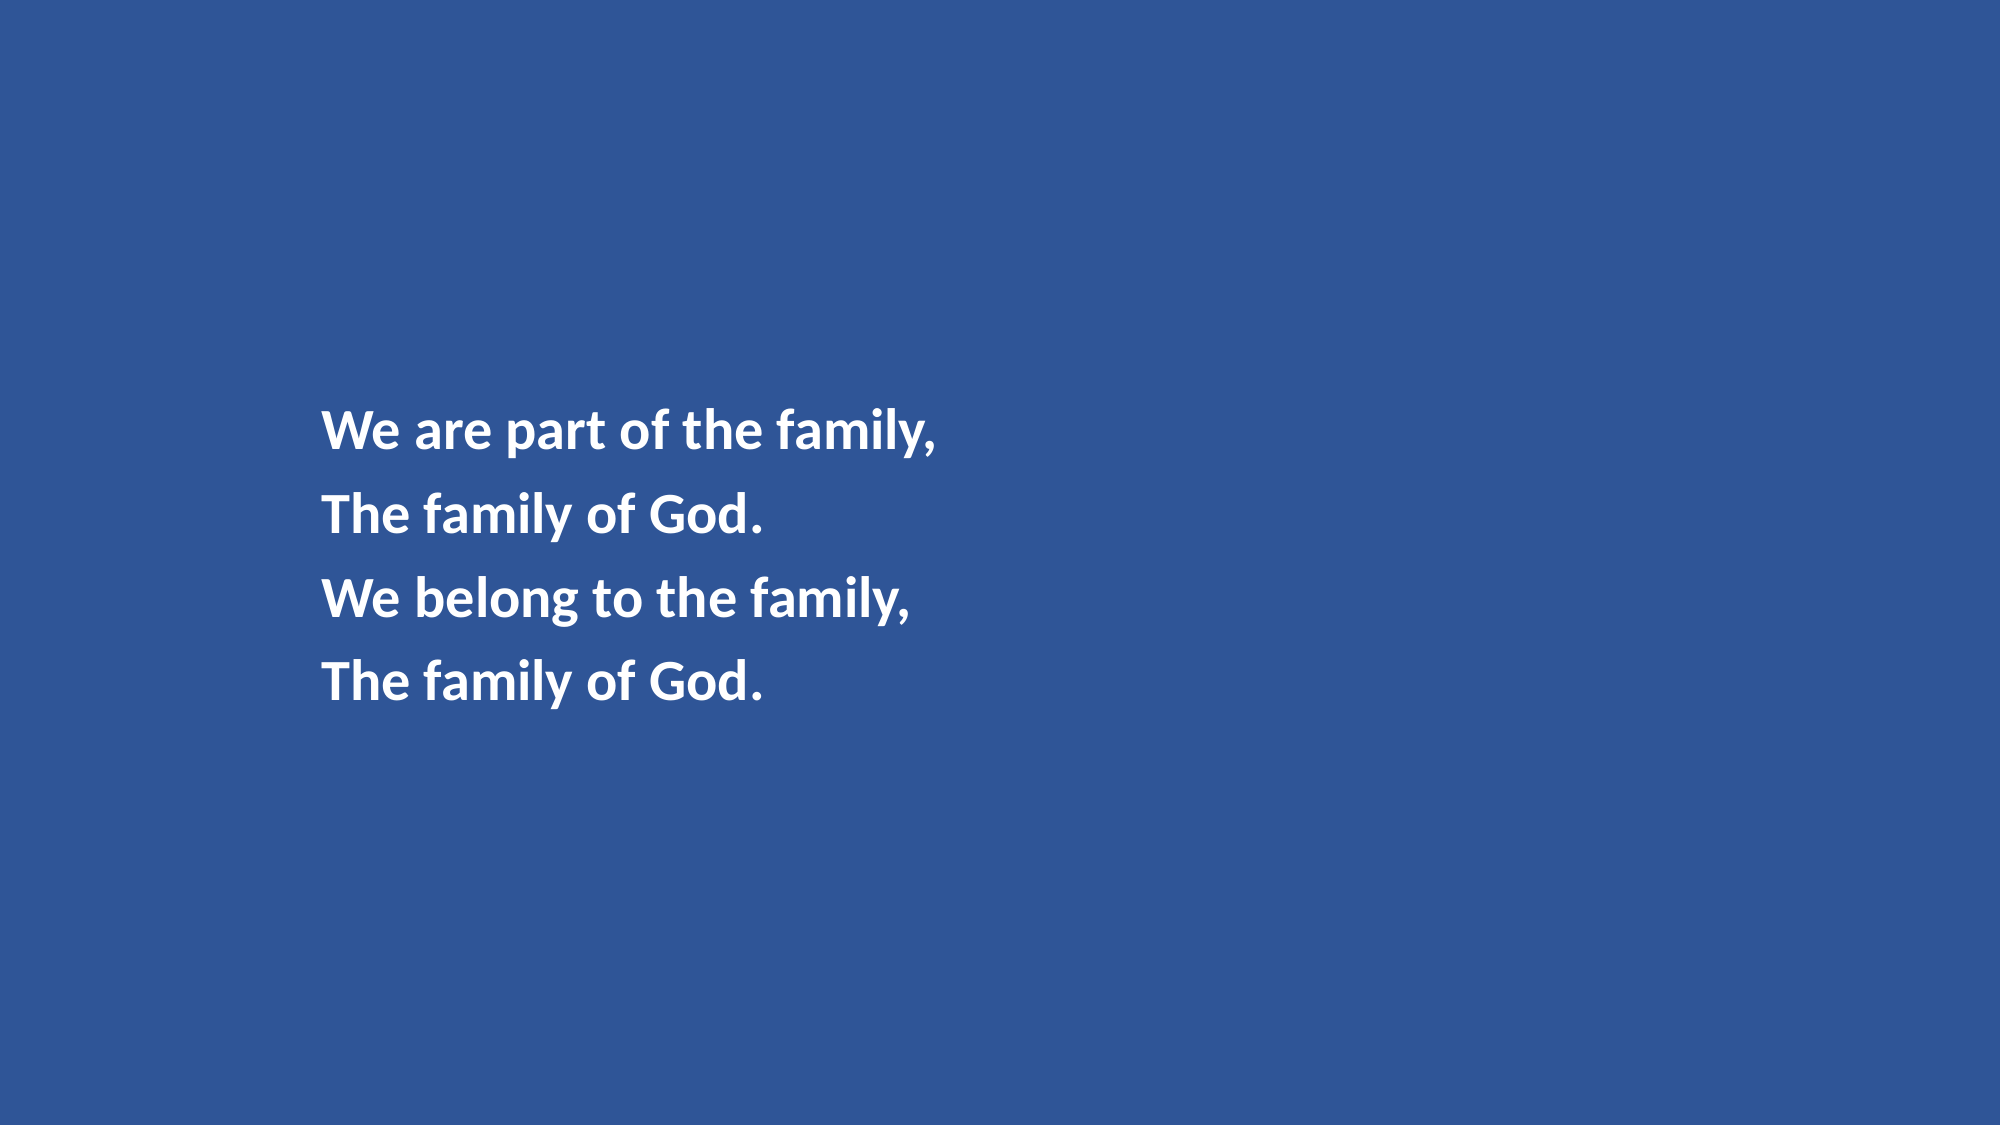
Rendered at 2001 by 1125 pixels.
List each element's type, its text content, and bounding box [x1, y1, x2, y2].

list We are part of the family, The family of God. We belong to the family, The family of God. [306, 391, 1694, 734]
